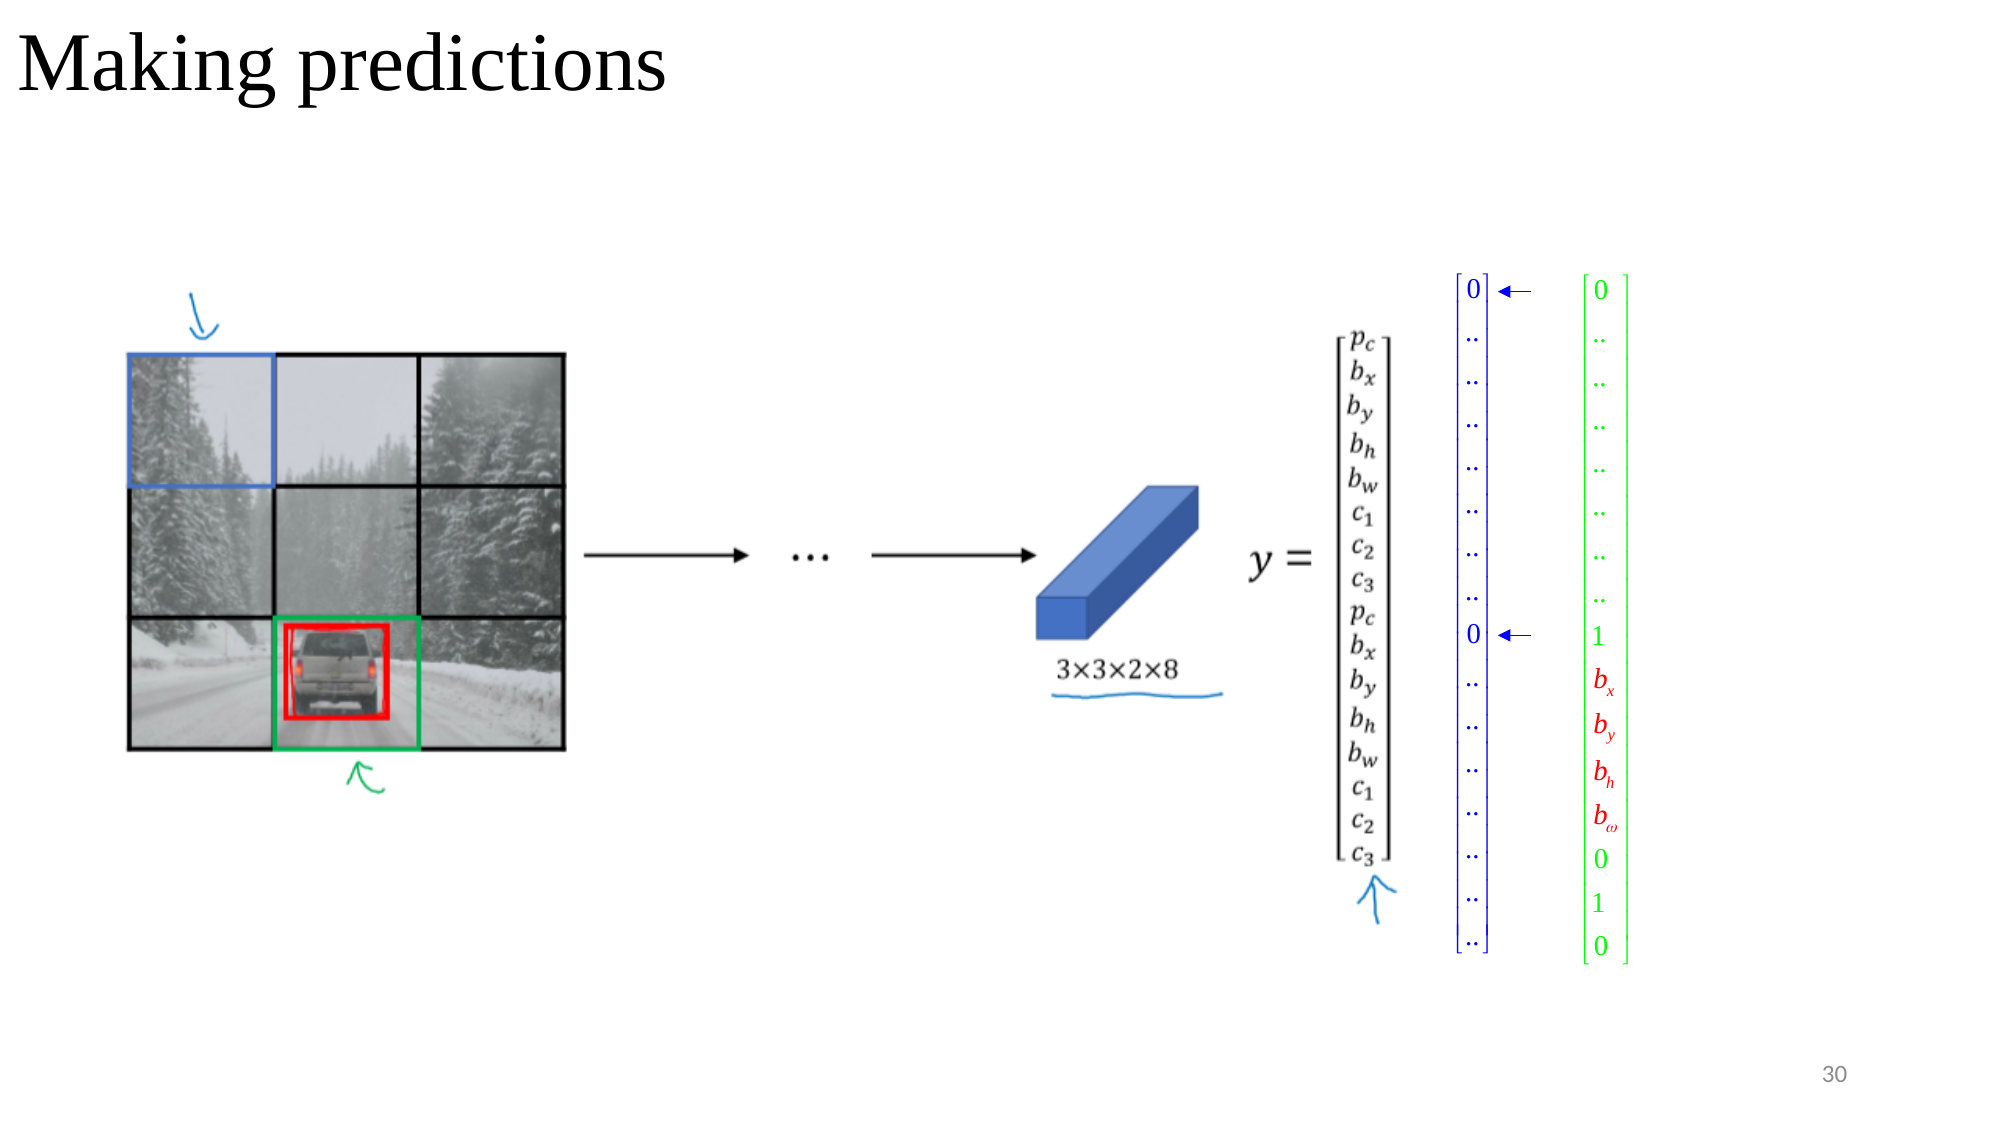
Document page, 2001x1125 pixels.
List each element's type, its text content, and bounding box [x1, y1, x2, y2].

picture [118, 291, 1405, 937]
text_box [1576, 268, 1640, 971]
text_box Making predictions [3, 0, 685, 115]
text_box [1449, 268, 1498, 959]
slide_number 30 [1412, 1042, 1863, 1103]
